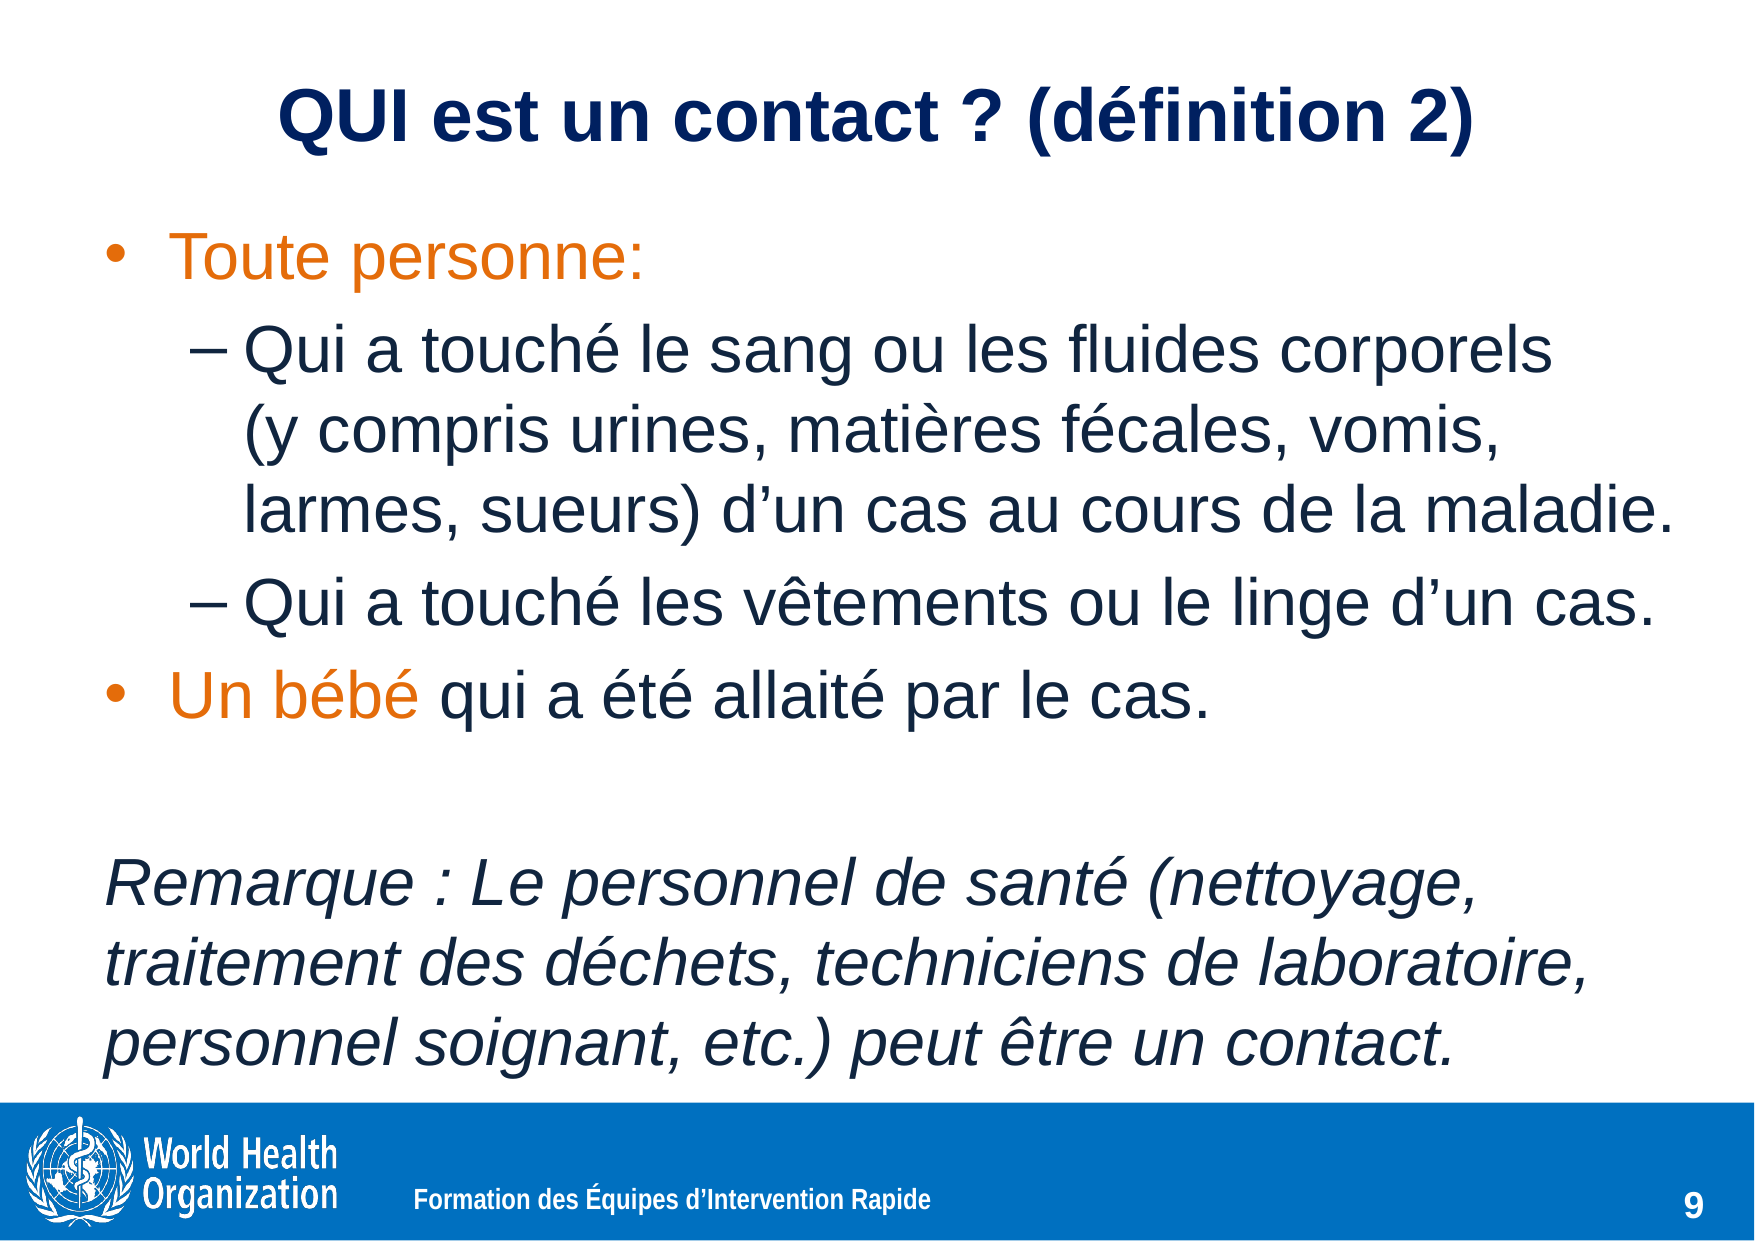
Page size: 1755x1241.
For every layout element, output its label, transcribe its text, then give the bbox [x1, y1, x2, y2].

picture [25, 1116, 337, 1227]
list Toute personne: Qui a touché le sang ou les fluides corporels (y compris urines, matières fécales, vomis, larmes, sueurs) d’un cas au cours de la maladie. Qui a touché les vêtements ou le linge d’un cas. Un bébé qui a été allaité par le cas. Remarque : Le personnel de santé (nettoyage, traitement des déchets, techniciens de laboratoire, personnel soignant, etc.) peut être un contact. [87, 203, 1695, 1023]
title QUI est un contact ? (définition 2) [87, 8, 1667, 203]
